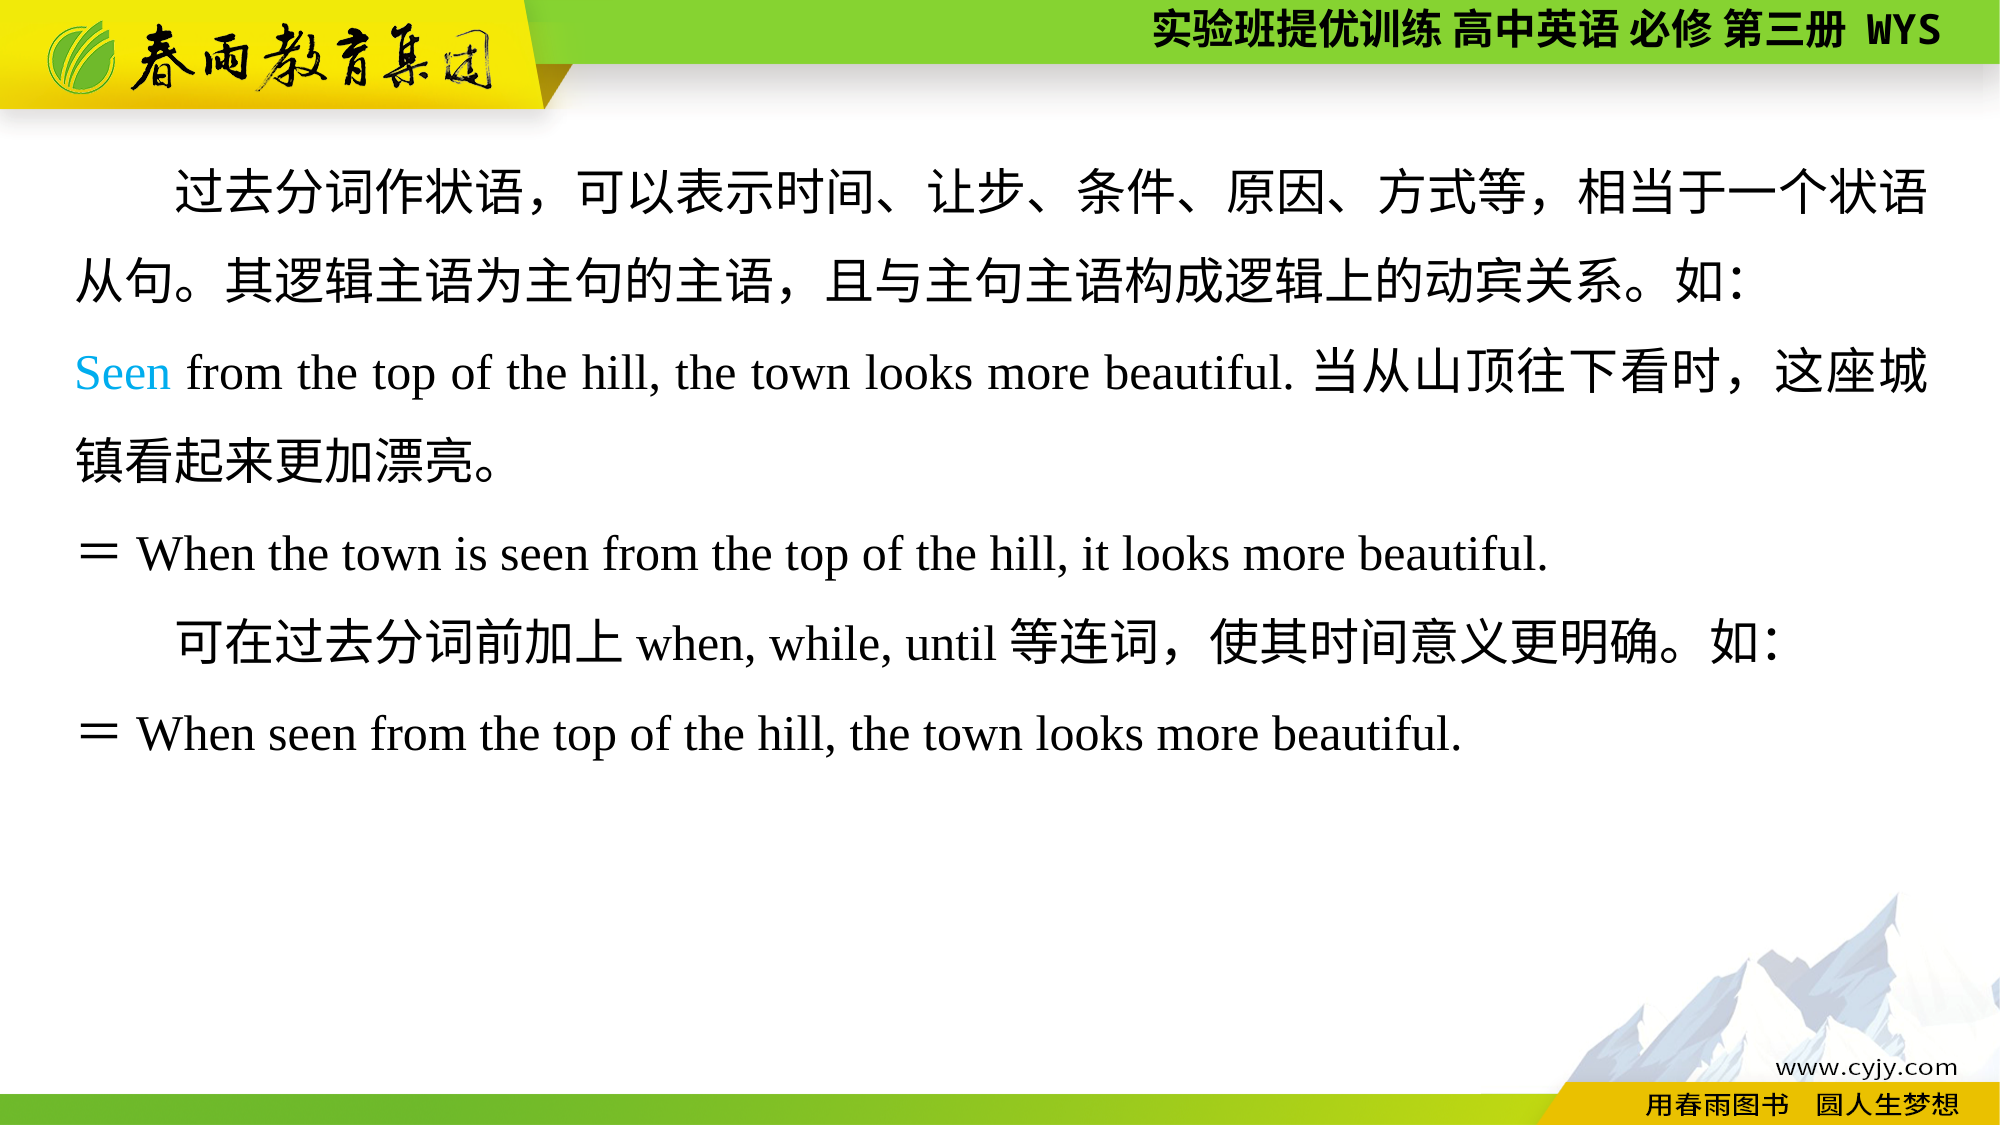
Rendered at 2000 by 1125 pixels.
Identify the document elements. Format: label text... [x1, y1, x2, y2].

picture [0, 0, 2000, 1125]
list 过去分词作状语，可以表示时间、让步、条件、原因、方式等，相当于一个状语从句。其逻辑主语为主句的主语，且与主句主语构成逻辑上的动宾关系。如： Seen from the top of the hill, the town looks more beautiful.当从山顶往下看时，这座城镇看起来更加漂亮。 ＝When the town is seen from the top of the hill, it looks more beautiful. 可在过去分词前加上when, while, until等连词，使其时间意义更明确。如： ＝When seen from the top of the hill, the town looks more beautiful. [59, 122, 1944, 774]
